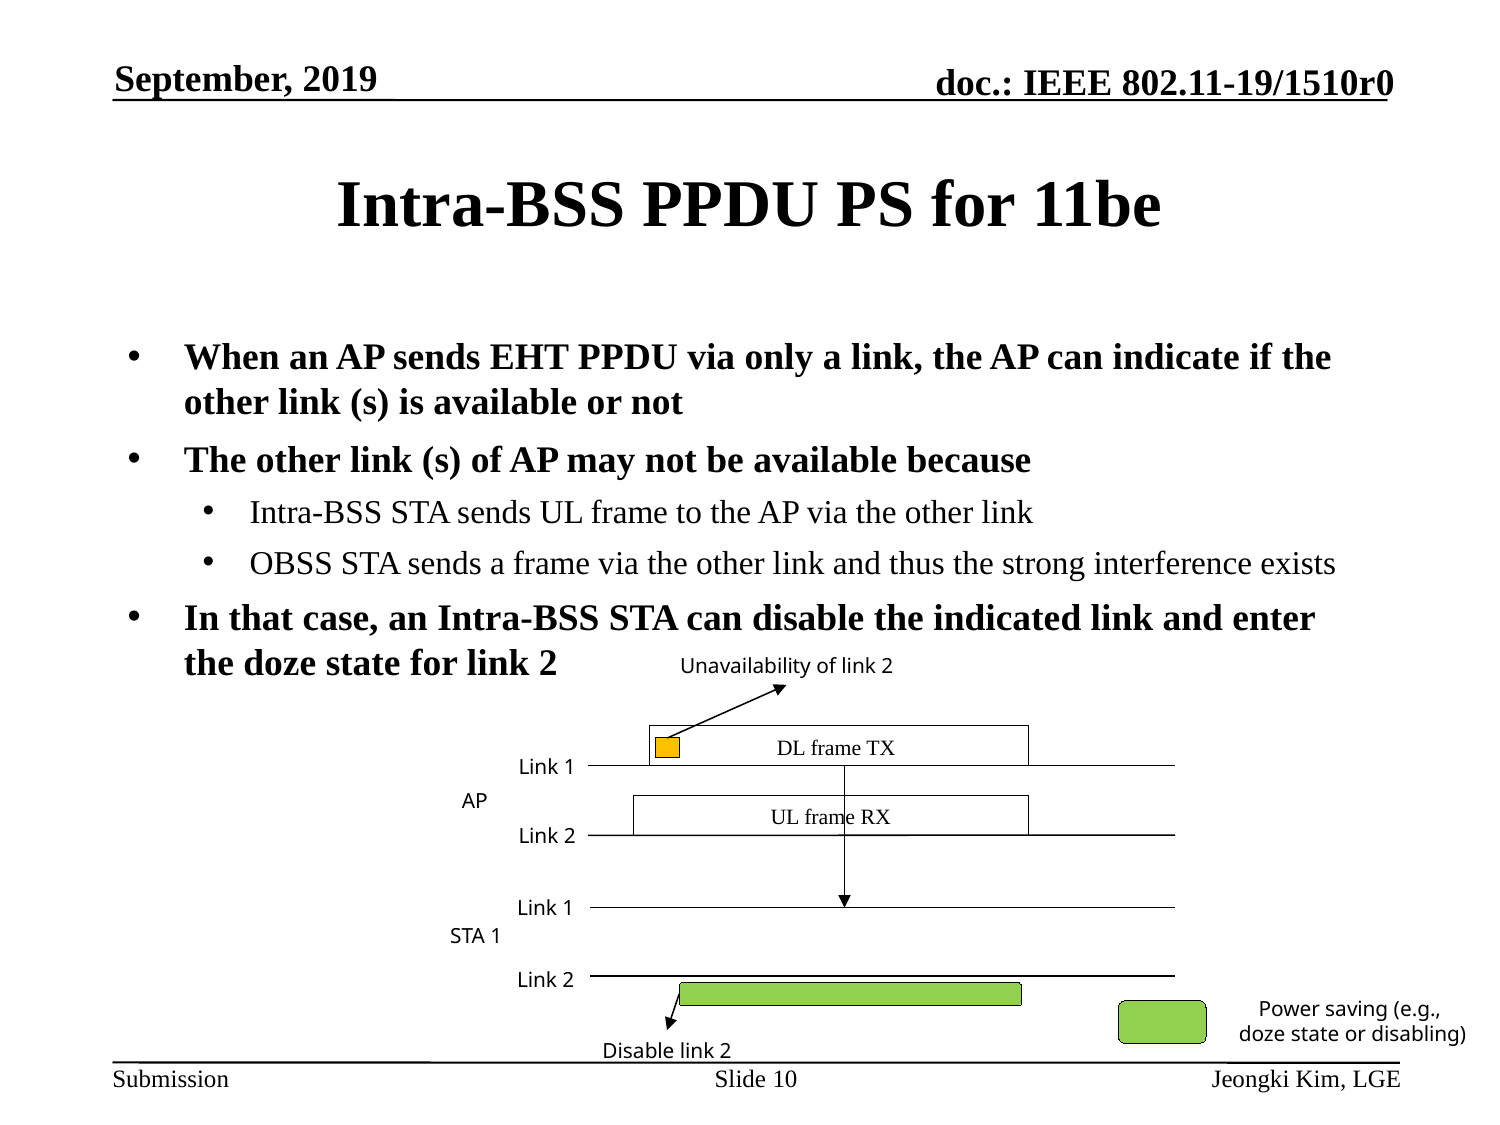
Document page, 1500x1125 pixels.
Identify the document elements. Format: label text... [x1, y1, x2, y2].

text_box Power saving (e.g., doze state or disabling) [1224, 988, 1481, 1053]
list When an AP sends EHT PPDU via only a link, the AP can indicate if the other link (s) is available or not The other link (s) of AP may not be available because Intra-BSS STA sends UL frame to the AP via the other link OBSS STA sends a frame via the other link and thus the strong interference exists In that case, an Intra-BSS STA can disable the indicated link and enter the doze state for link 2 [112, 324, 1388, 1000]
text_box STA 1 [435, 915, 518, 956]
text_box DL frame TX [649, 725, 1029, 765]
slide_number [114, 54, 423, 100]
text_box AP [446, 780, 503, 821]
text_box [1118, 1000, 1207, 1044]
text_box [655, 737, 680, 758]
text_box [667, 685, 787, 739]
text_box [666, 993, 680, 1031]
text_box Unavailability of link 2 [665, 645, 908, 685]
text_box UL frame RX [849, 795, 1029, 833]
text_box [679, 984, 1022, 1006]
text_box Link 2 [503, 815, 591, 855]
slide_number Slide 10 [712, 1061, 800, 1123]
footer Jeongki Kim, LGE [878, 1061, 1402, 1093]
text_box Link 1 [503, 745, 591, 786]
text_box Disable link 2 [584, 1030, 750, 1070]
text_box Link 2 [502, 959, 589, 999]
title Intra-BSS PPDU PS for 11be [112, 112, 1388, 288]
text_box Link 1 [502, 886, 589, 927]
text_box UL frame RX [633, 795, 840, 833]
